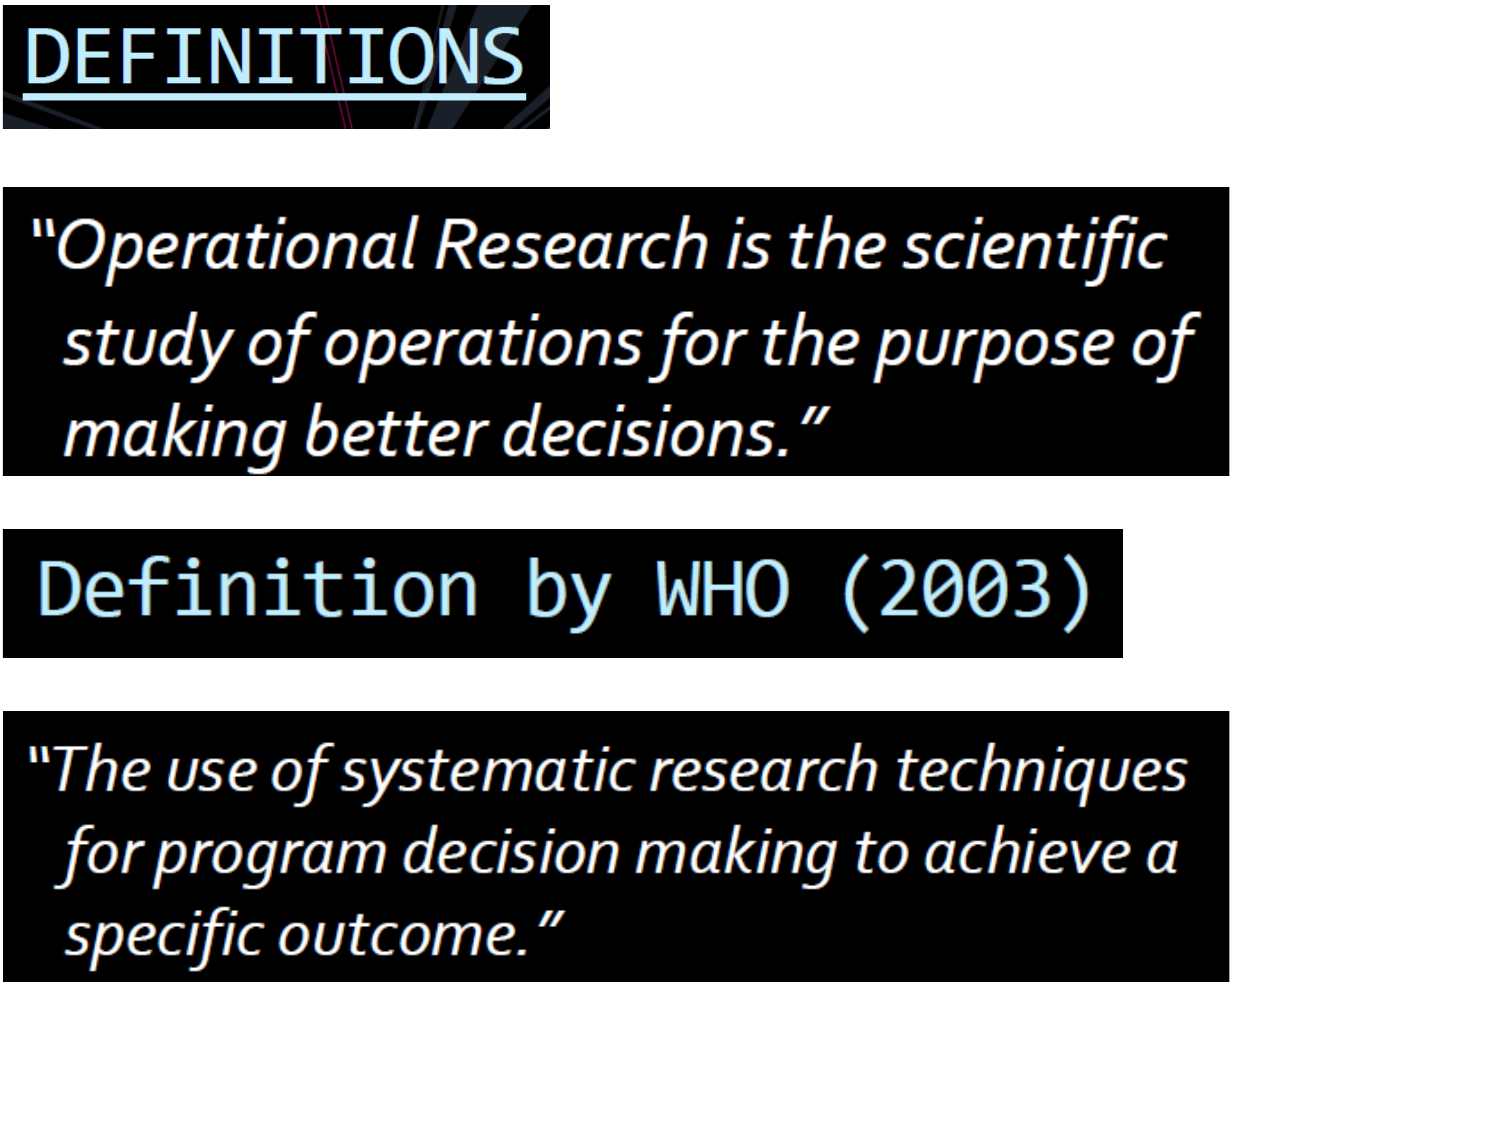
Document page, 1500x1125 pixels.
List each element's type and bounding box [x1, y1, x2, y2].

picture [2, 529, 1124, 658]
picture [2, 710, 1230, 982]
picture [2, 5, 551, 129]
picture [2, 187, 1230, 476]
